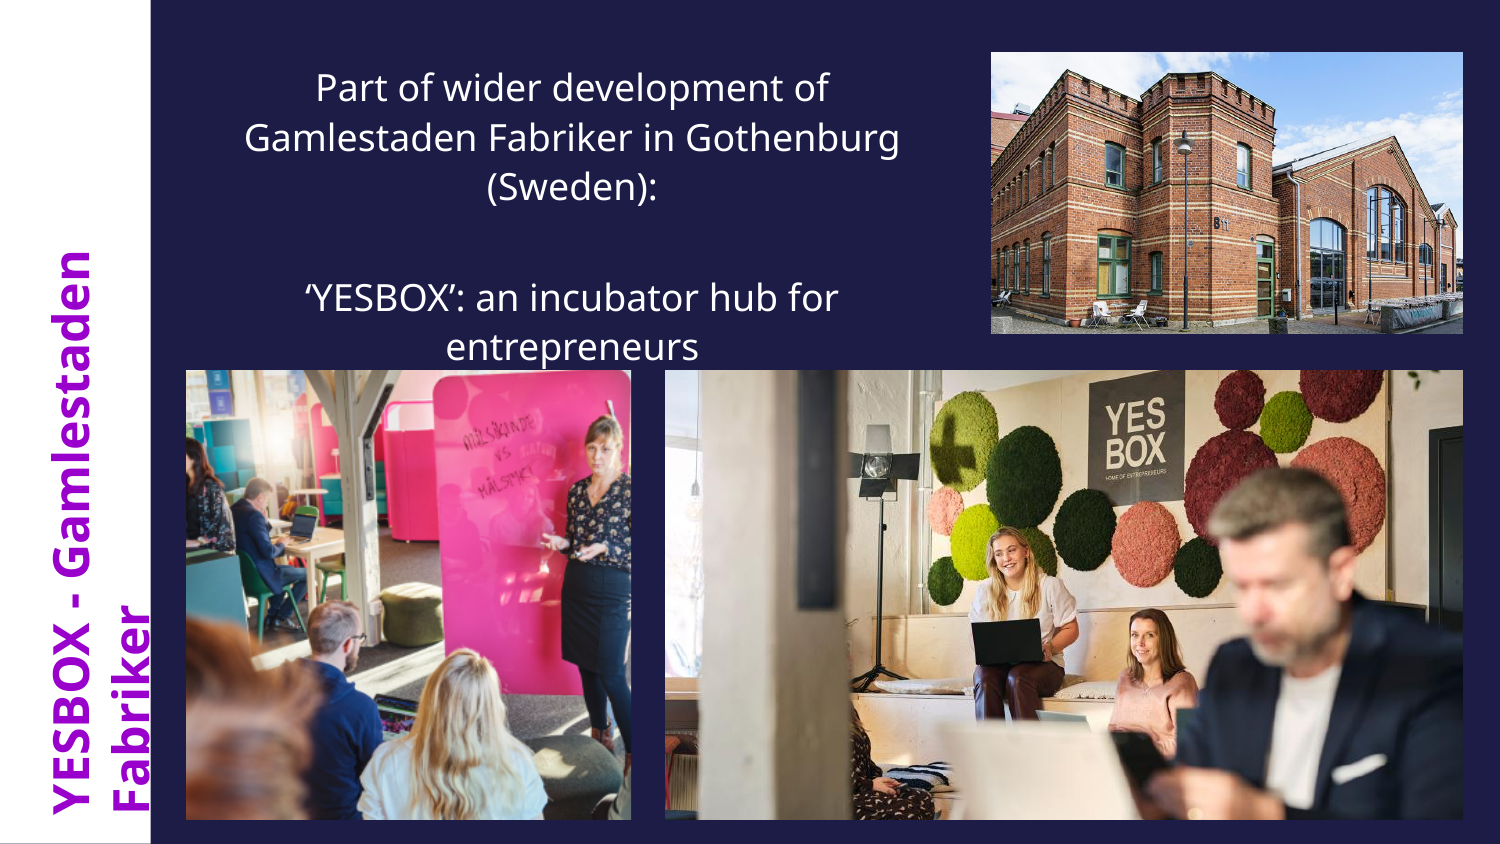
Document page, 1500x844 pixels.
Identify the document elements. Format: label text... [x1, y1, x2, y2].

list Part of wider development of Gamlestaden Fabriker in Gothenburg (Sweden): ‘YESBOX’: an incubator hub for entrepreneurs [186, 52, 959, 616]
title YESBOX - Gamlestaden Fabriker [32, 15, 128, 830]
picture [990, 51, 1463, 334]
picture [185, 369, 632, 821]
picture [665, 369, 1463, 821]
